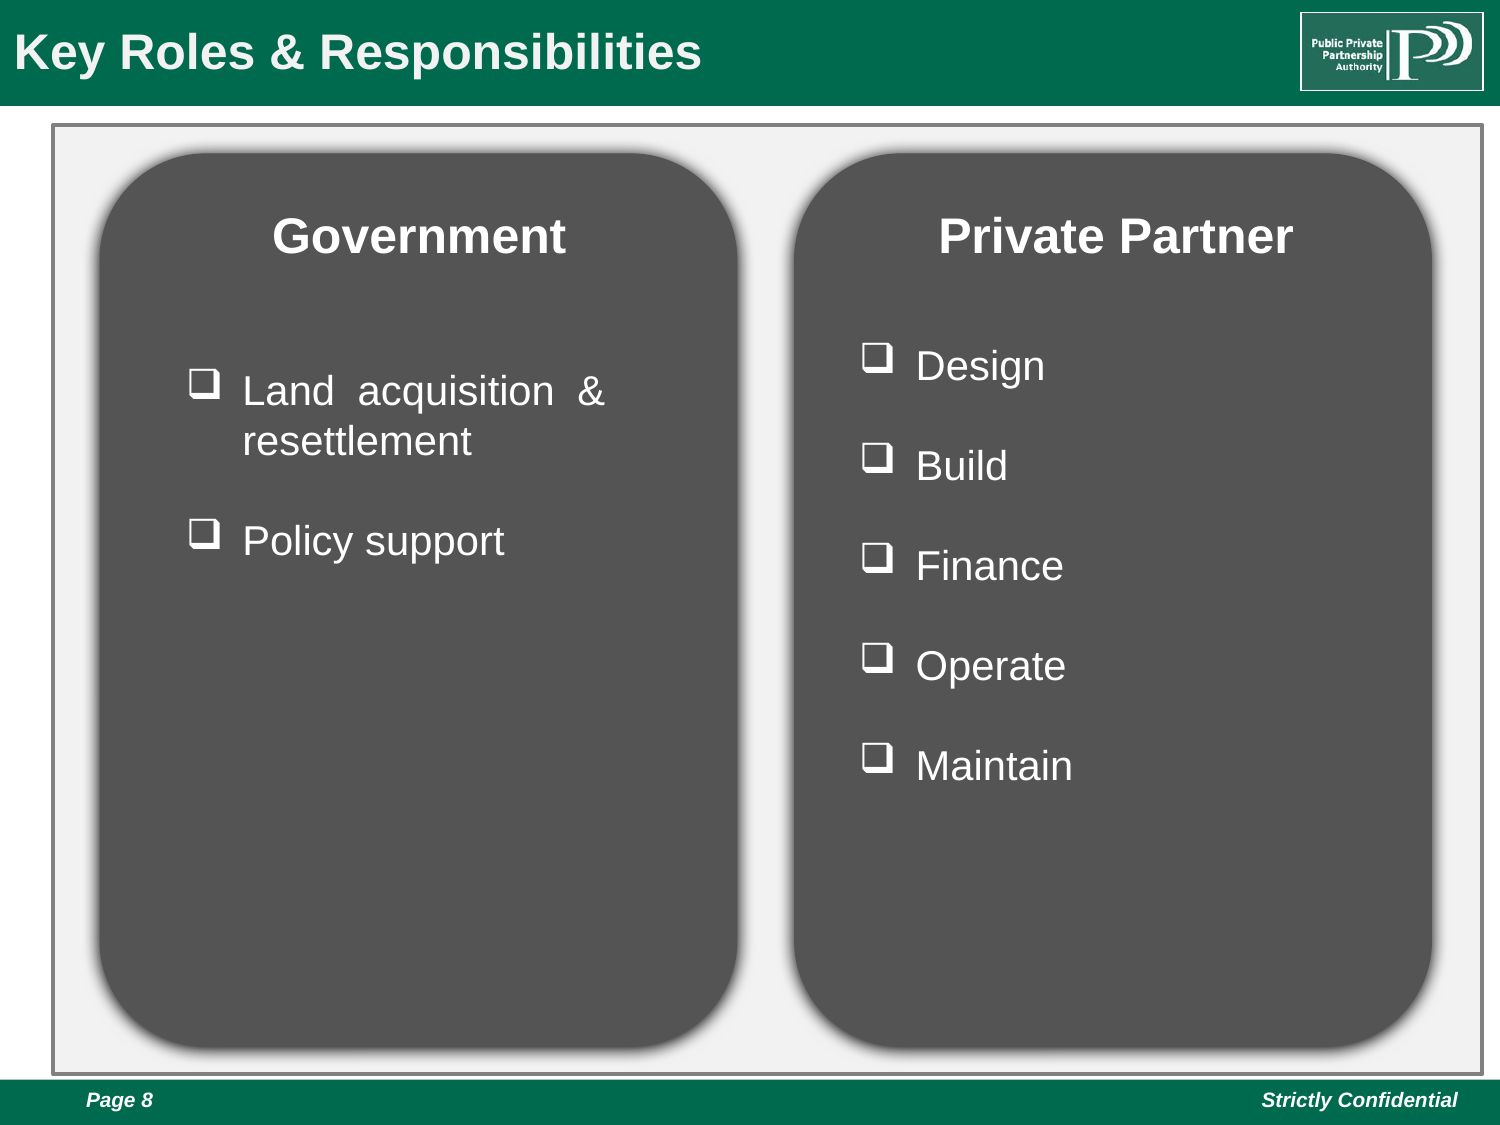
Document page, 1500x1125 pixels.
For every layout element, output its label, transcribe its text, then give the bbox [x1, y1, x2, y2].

text_box Land acquisition & resettlement Policy support [171, 356, 621, 572]
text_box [0, 1079, 1500, 1125]
picture [1301, 12, 1483, 91]
text_box [792, 151, 1435, 1049]
text_box Government [194, 196, 644, 271]
text_box Design Build Finance Operate Maintain [844, 331, 1401, 847]
text_box Key Roles & Responsibilities [0, 0, 1500, 106]
text_box [51, 123, 1484, 1076]
text_box Private Partner [891, 196, 1341, 271]
text_box [97, 151, 740, 1049]
